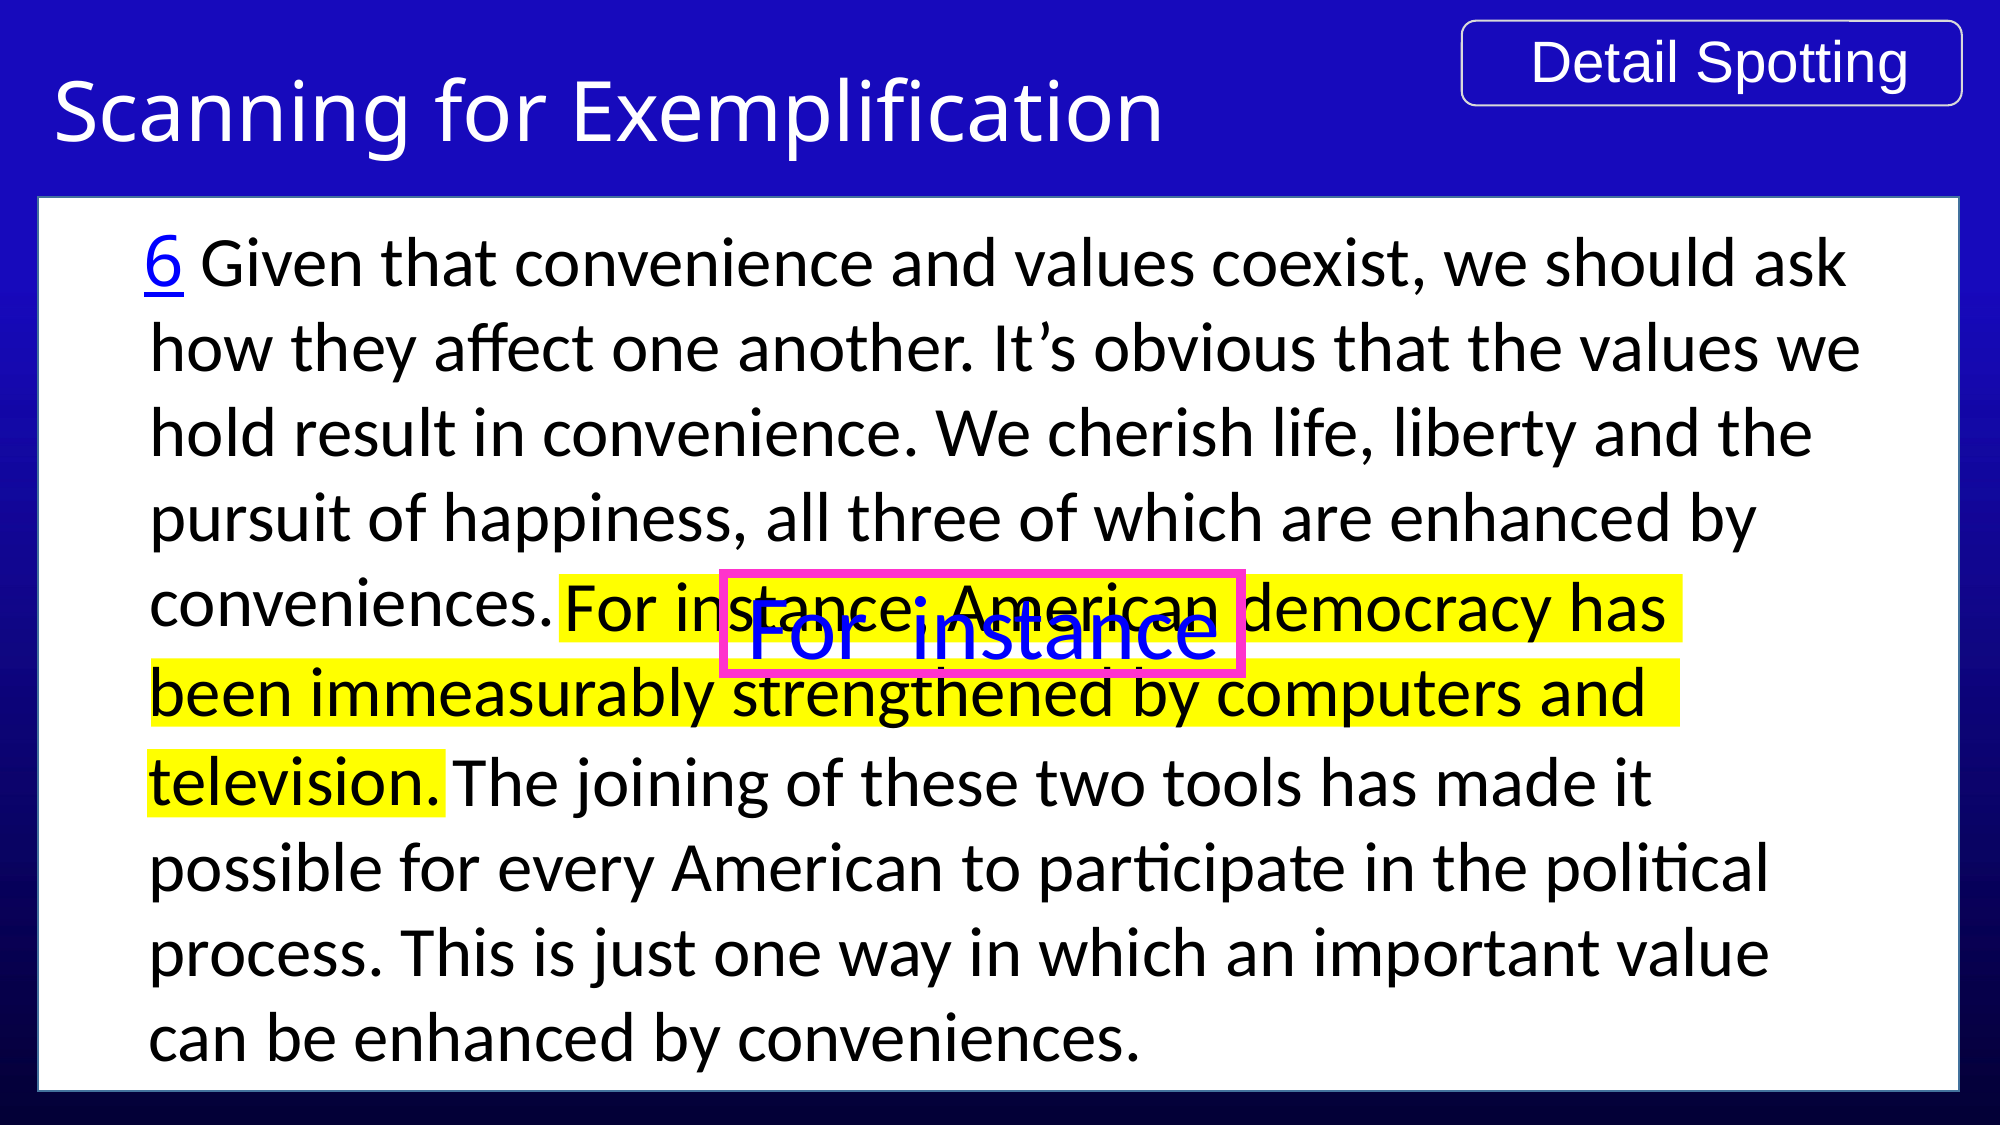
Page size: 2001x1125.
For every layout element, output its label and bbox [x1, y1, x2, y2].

text_box [1461, 16, 1962, 106]
text_box [147, 573, 1683, 818]
picture [0, 0, 2000, 1125]
